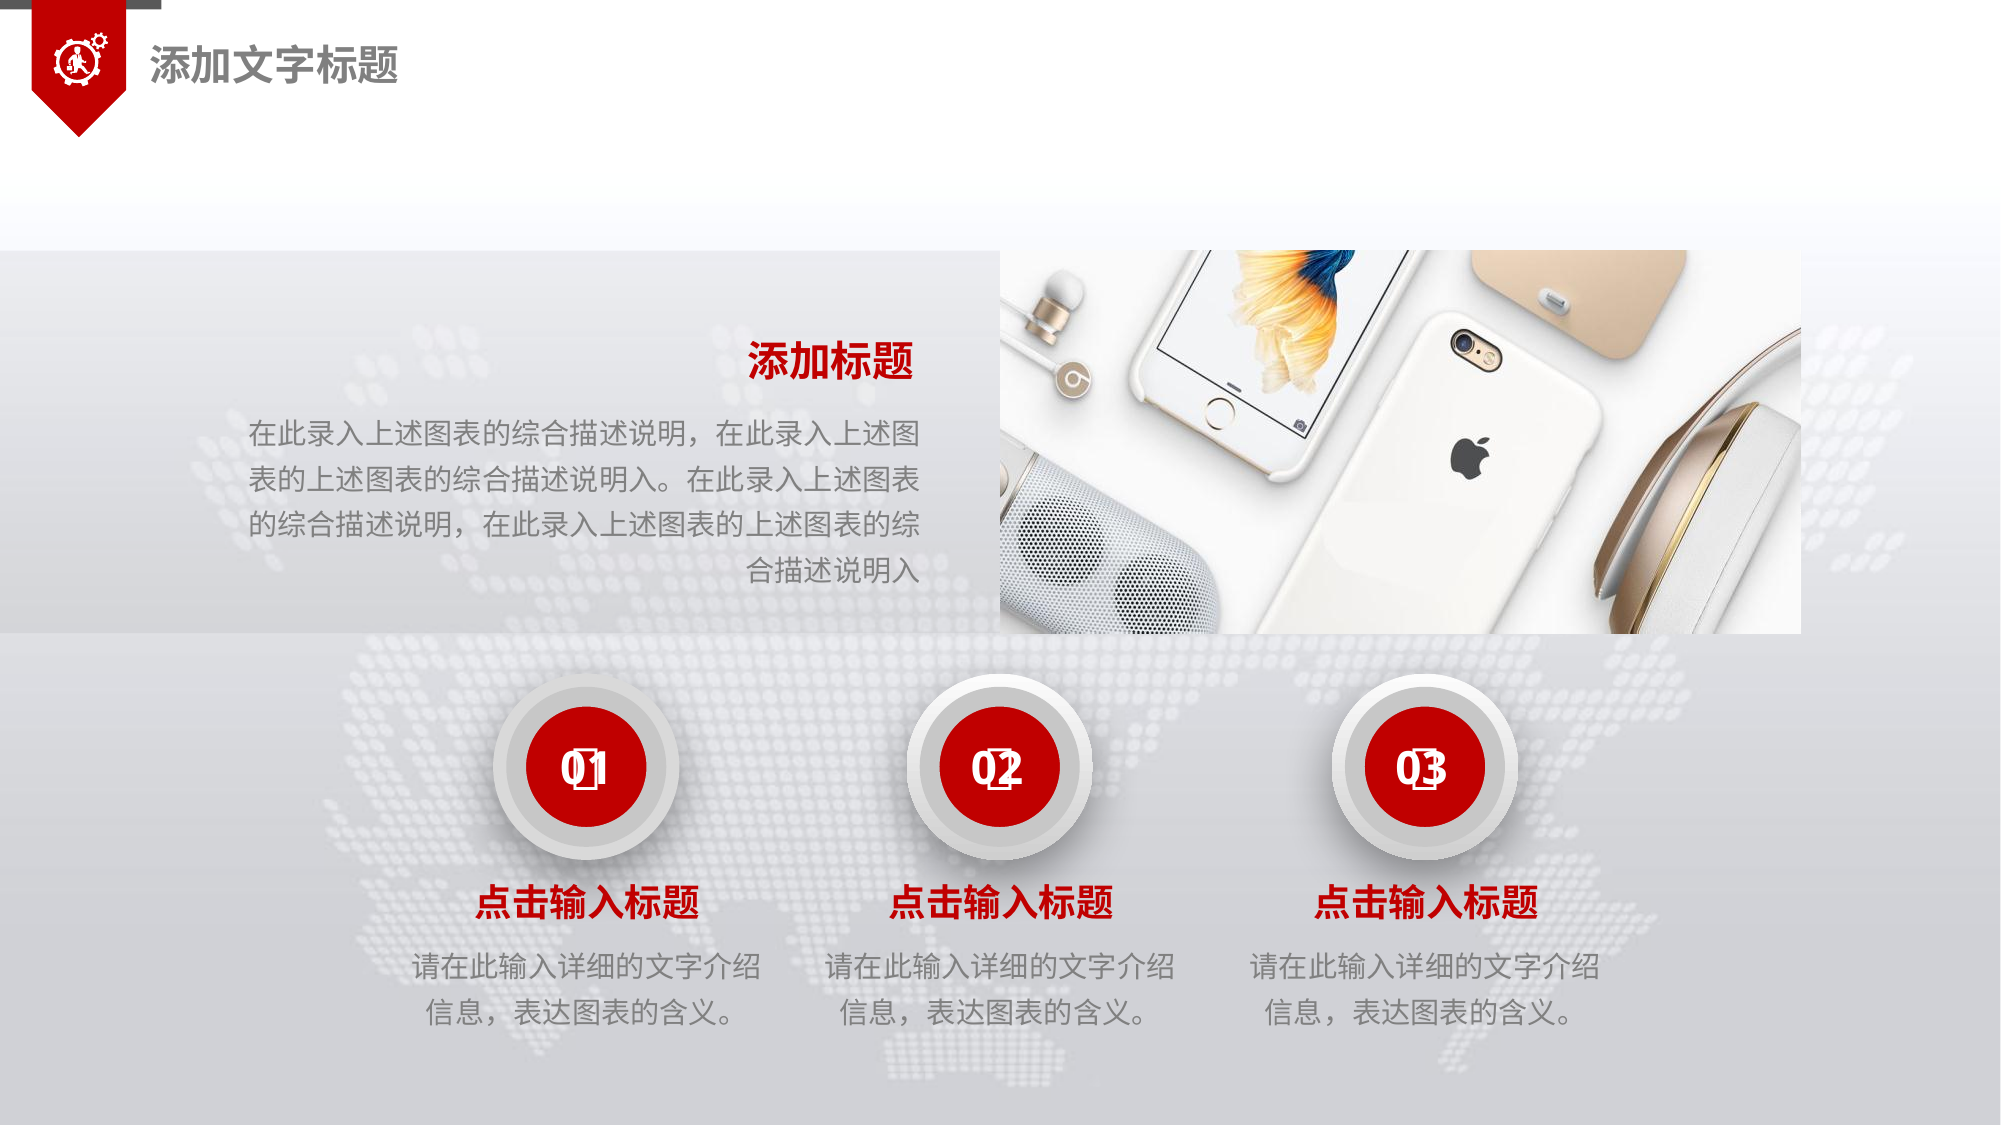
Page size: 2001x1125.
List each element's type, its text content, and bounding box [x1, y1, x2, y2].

text_box [0, 0, 29, 12]
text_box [1331, 673, 1519, 861]
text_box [906, 673, 1094, 861]
picture [0, 0, 2001, 1125]
text_box [998, 249, 1803, 635]
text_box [492, 673, 680, 861]
text_box [129, 0, 164, 12]
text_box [798, 871, 1202, 1036]
text_box [0, 249, 998, 635]
text_box 添加标题 [725, 326, 930, 392]
text_box 添加文字标题 [137, 33, 457, 95]
text_box 在此录入上述图表的综合描述说明，在此录入上述图表的上述图表的综合描述说明入。在此录入上述图表的综合描述说明，在此录入上述图表的上述图表的综合描述说明入 [220, 397, 936, 595]
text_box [31, 0, 127, 138]
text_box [1224, 871, 1627, 1036]
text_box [385, 871, 788, 1036]
